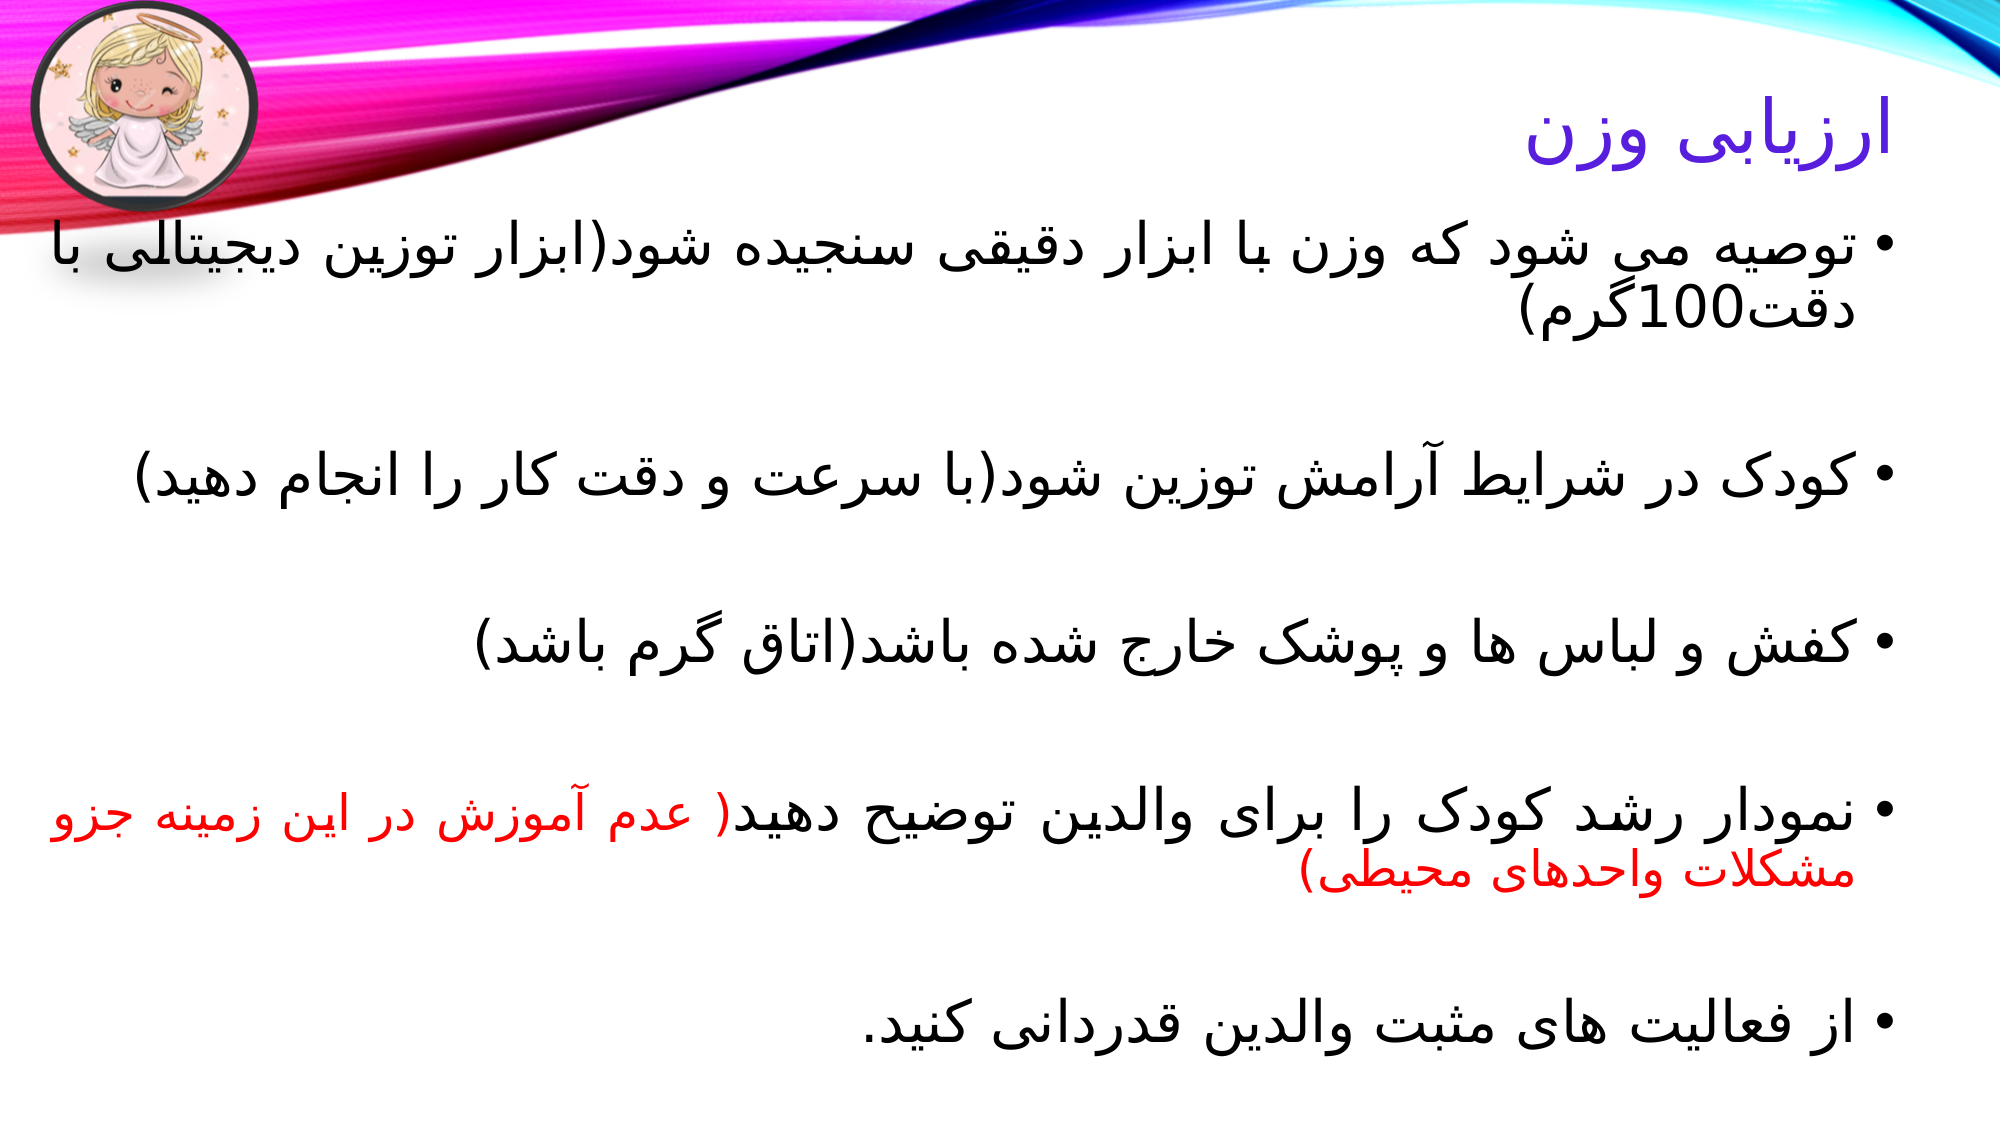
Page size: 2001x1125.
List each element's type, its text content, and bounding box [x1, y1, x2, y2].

title ارزیابی وزن [497, 52, 1911, 206]
picture [0, 0, 2000, 330]
picture [1890, 0, 2000, 75]
picture [1910, 0, 2000, 45]
list توصیه می شود که وزن با ابزار دقیقی سنجیده شود(ابزار توزین دیجیتالی با دقت100گرم) کودک در شرایط آرامش توزین شود(با سرعت و دقت کار را انجام دهید) کفش و لباس ها و پوشک خارج شده باشد(اتاق گرم باشد) نمودار رشد کودک را برای والدین توضیح دهید( عدم آموزش در این زمینه جزو مشکلات واحدهای محیطی) از فعالیت های مثبت والدین قدردانی کنید. [34, 206, 1911, 1044]
